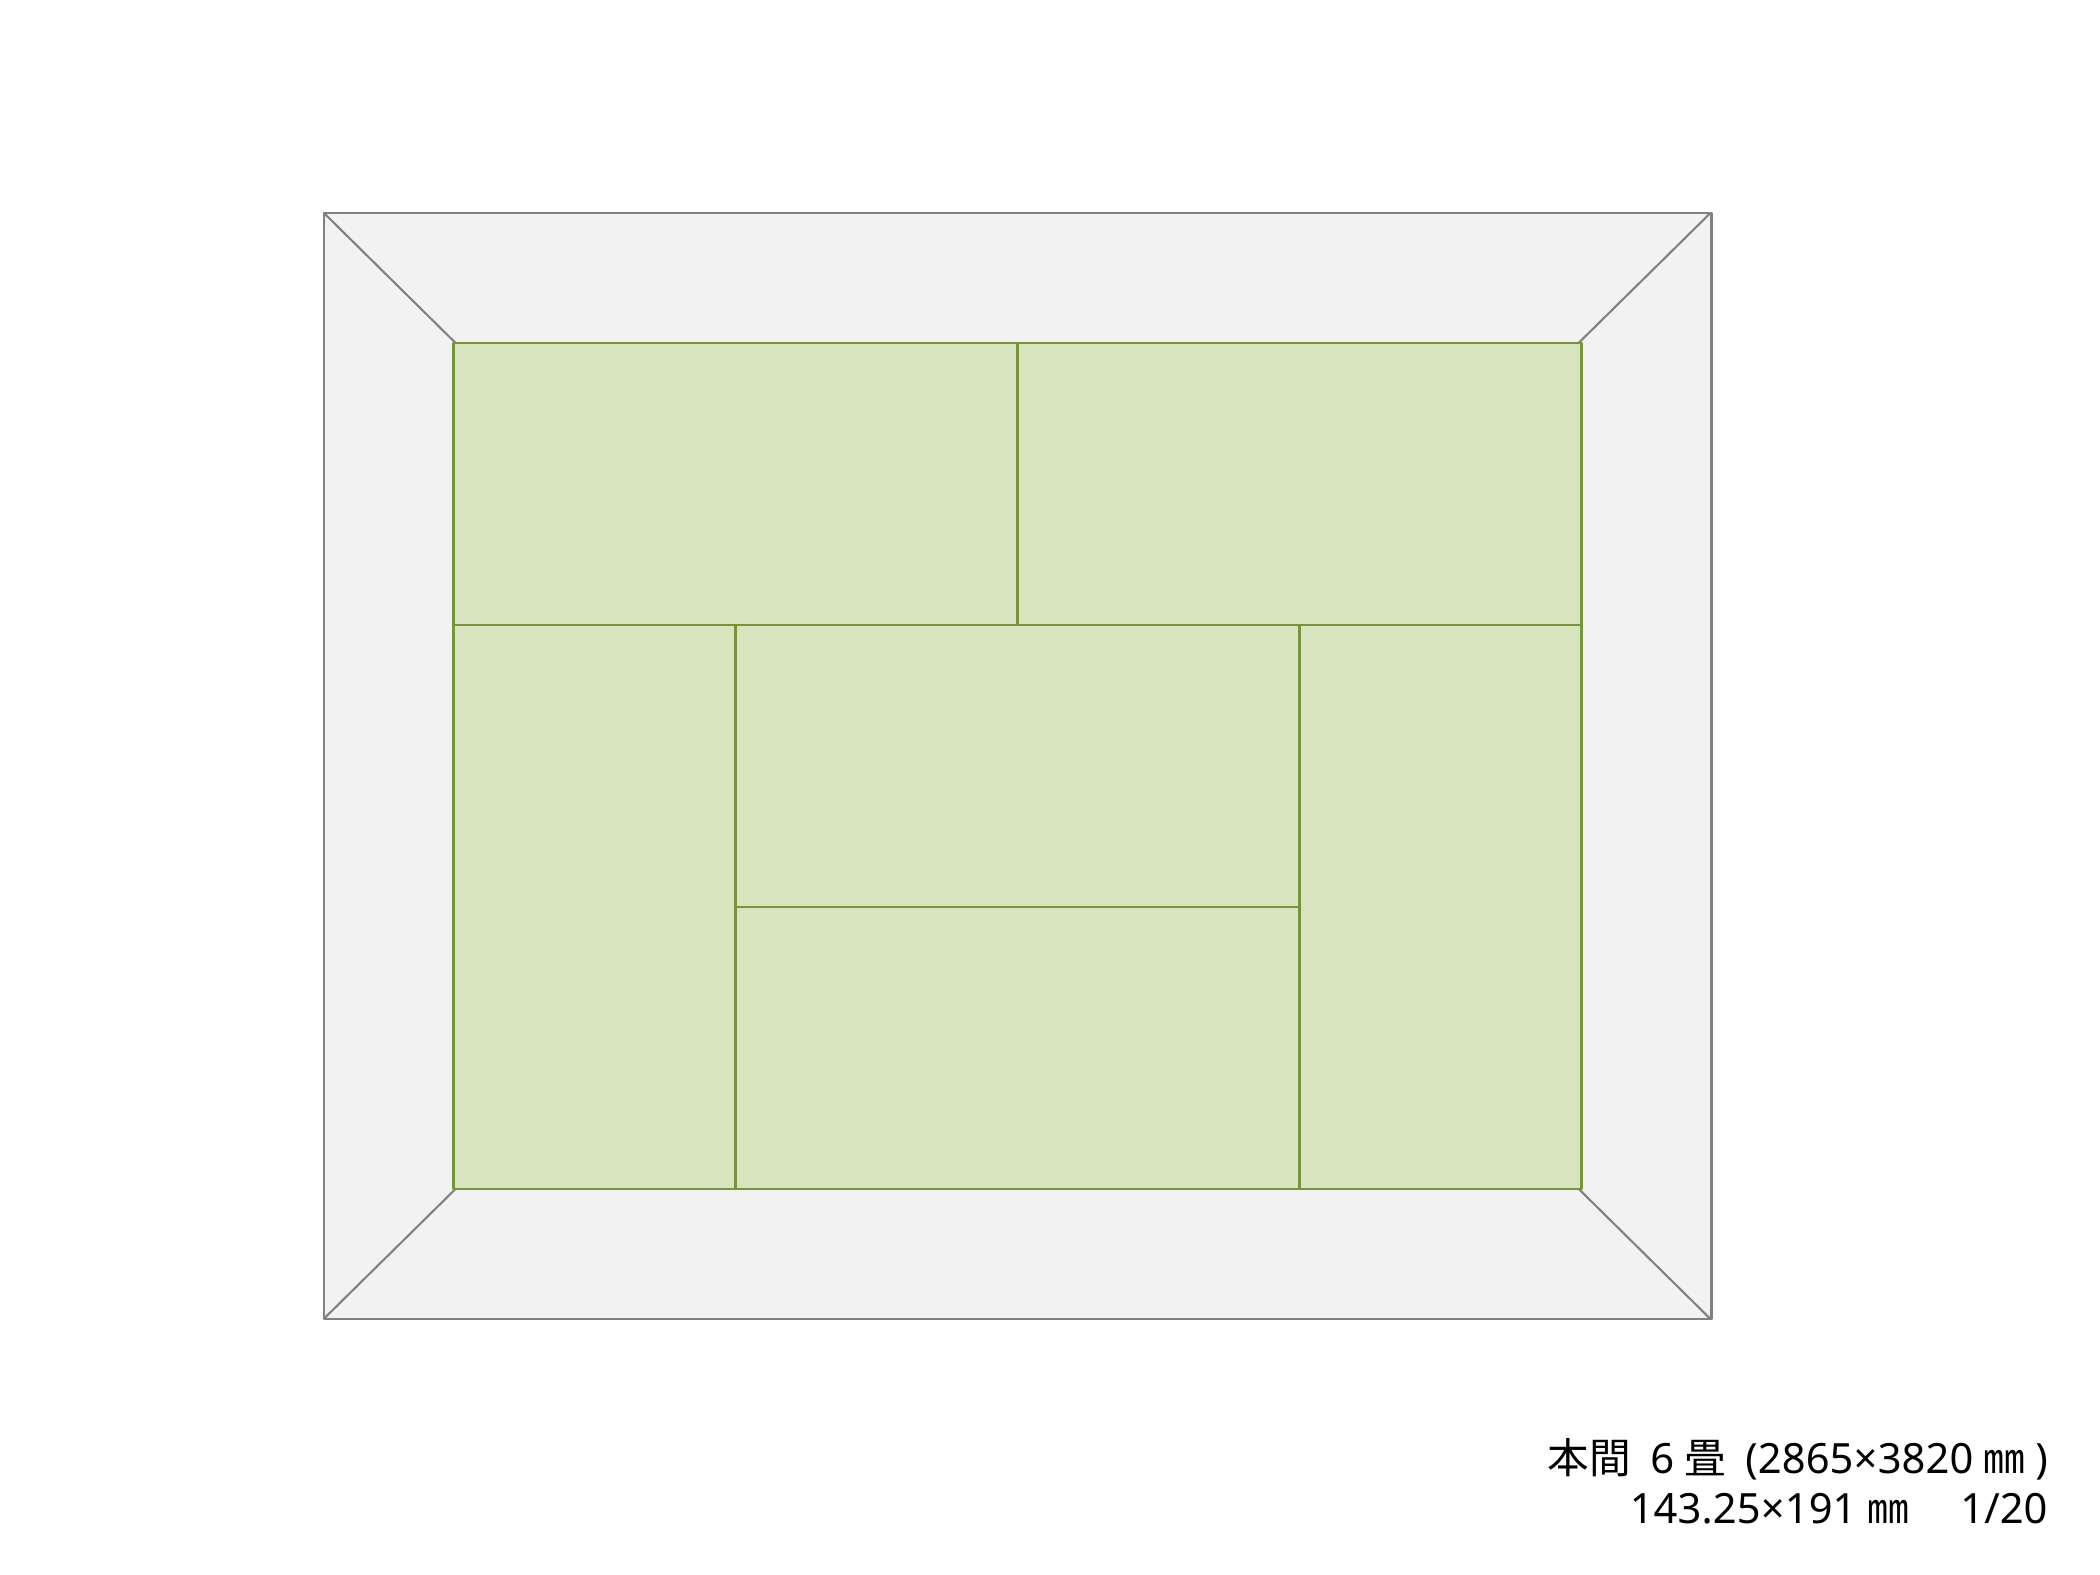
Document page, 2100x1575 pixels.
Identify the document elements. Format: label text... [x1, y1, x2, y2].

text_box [594, 201, 1441, 1331]
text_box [1445, 212, 1712, 1320]
text_box 本間 6畳 (2865×3820㎜) 143.25×191㎜ 1/20 [1532, 1424, 2063, 1540]
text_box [323, 212, 589, 1320]
